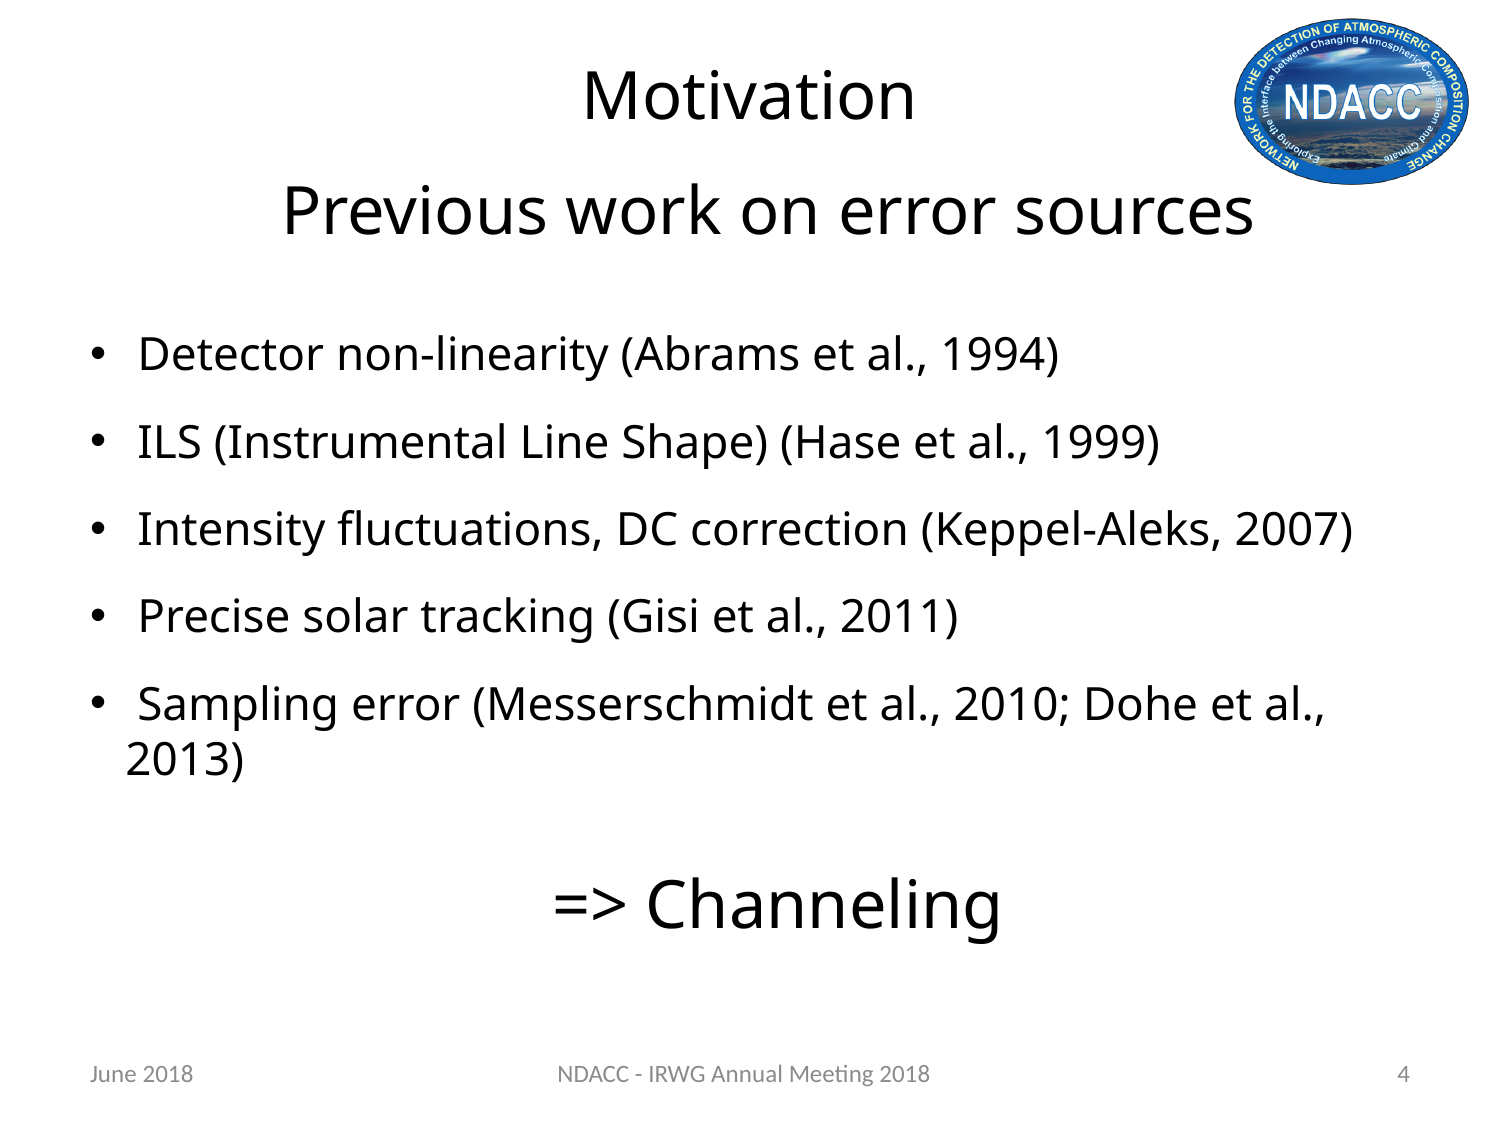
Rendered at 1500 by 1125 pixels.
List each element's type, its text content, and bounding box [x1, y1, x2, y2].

picture [1234, 18, 1469, 185]
text_box Detector non-linearity (Abrams et al., 1994) ILS (Instrumental Line Shape) (Hase et al., 1999) Intensity fluctuations, DC correction (Keppel-Aleks, 2007) Precise solar tracking (Gisi et al., 2011) Sampling error (Messerschmidt et al., 2010; Dohe et al., 2013) => Channeling [75, 290, 1471, 917]
footer NDACC - IRWG Annual Meeting 2018 [512, 1042, 988, 1103]
text_box Previous work on error sources [94, 160, 1445, 277]
slide_number 4 [1074, 1042, 1425, 1103]
text_box Motivation [74, 45, 1425, 161]
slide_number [75, 1042, 425, 1103]
